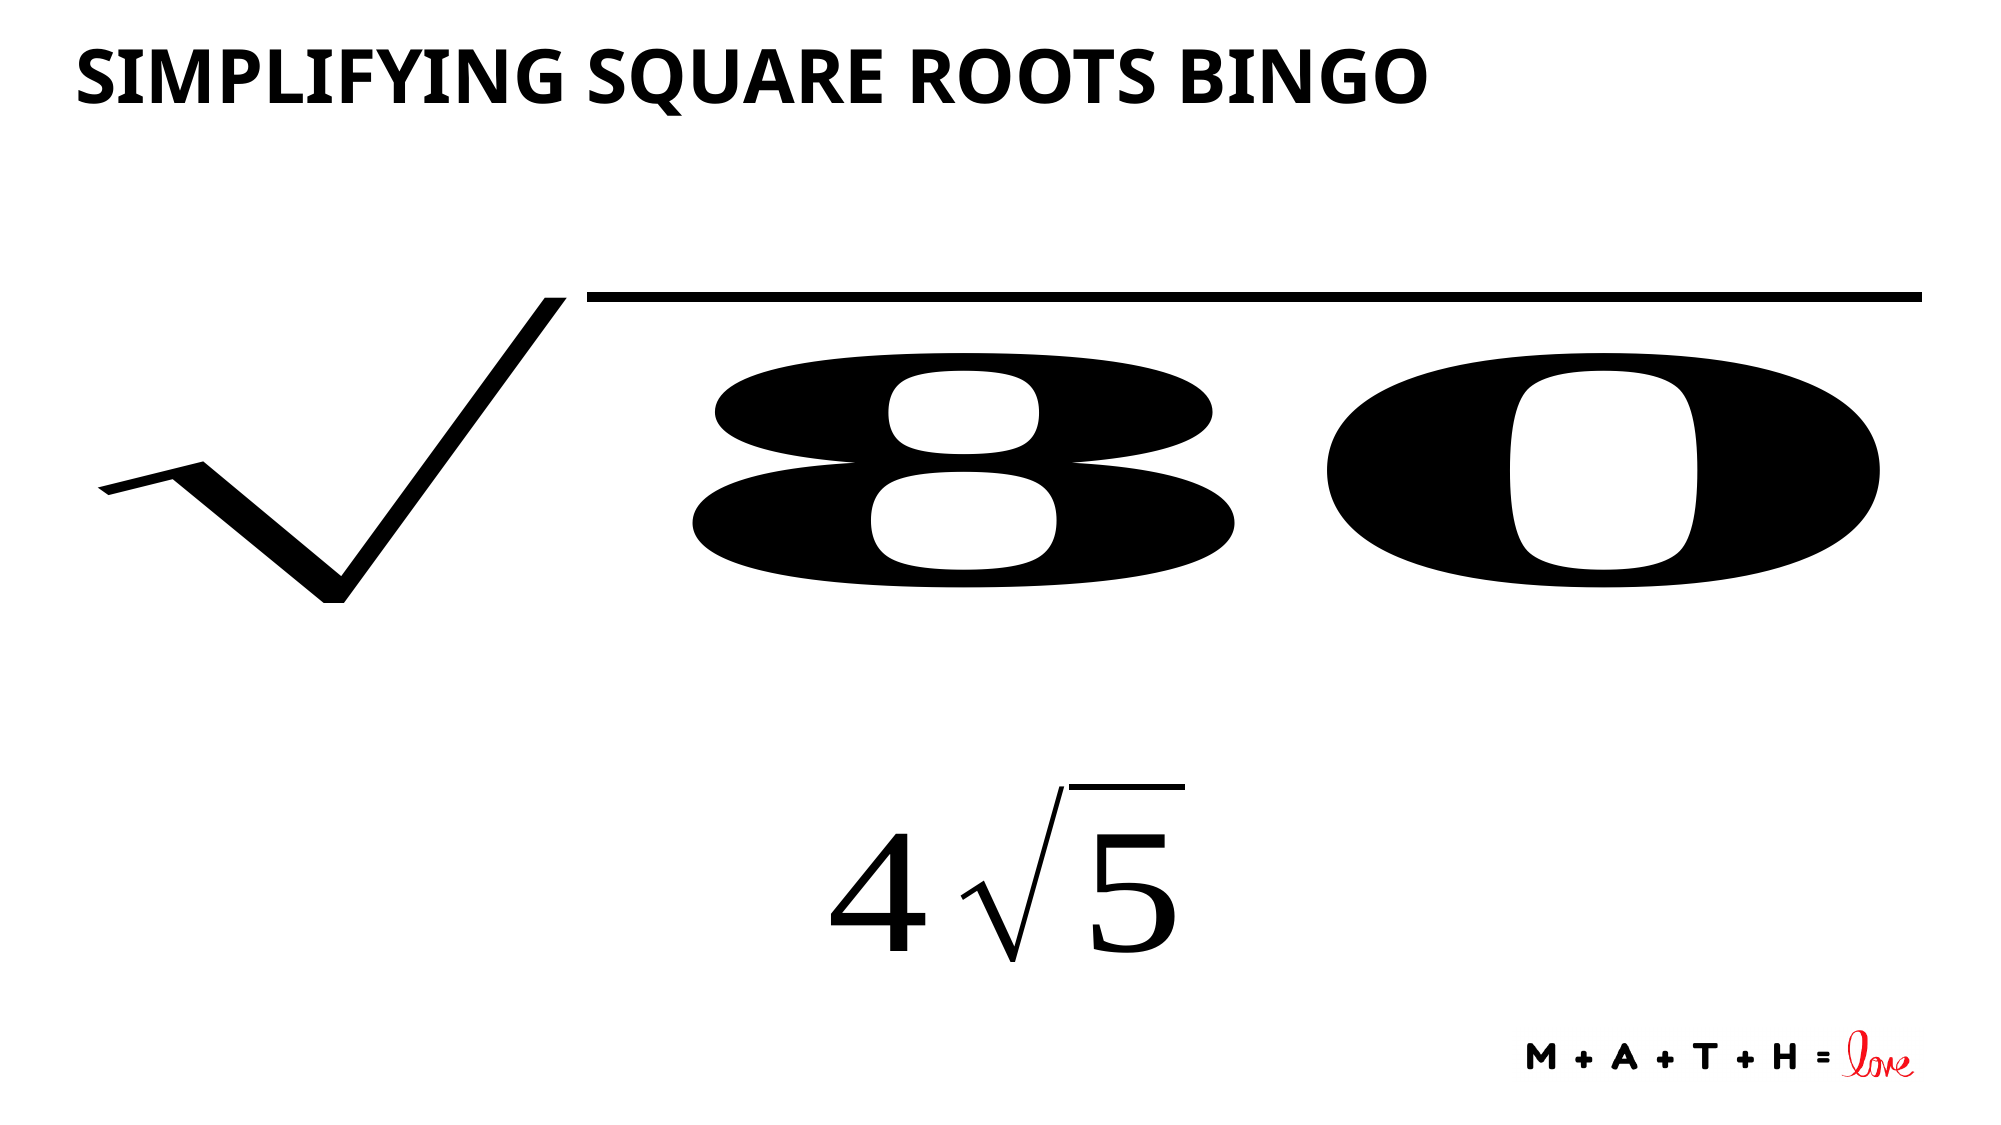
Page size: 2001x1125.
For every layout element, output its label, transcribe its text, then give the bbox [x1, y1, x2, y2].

text_box SIMPLIFYING SQUARE ROOTS BINGO [60, 20, 1448, 126]
picture [1511, 1026, 1925, 1082]
